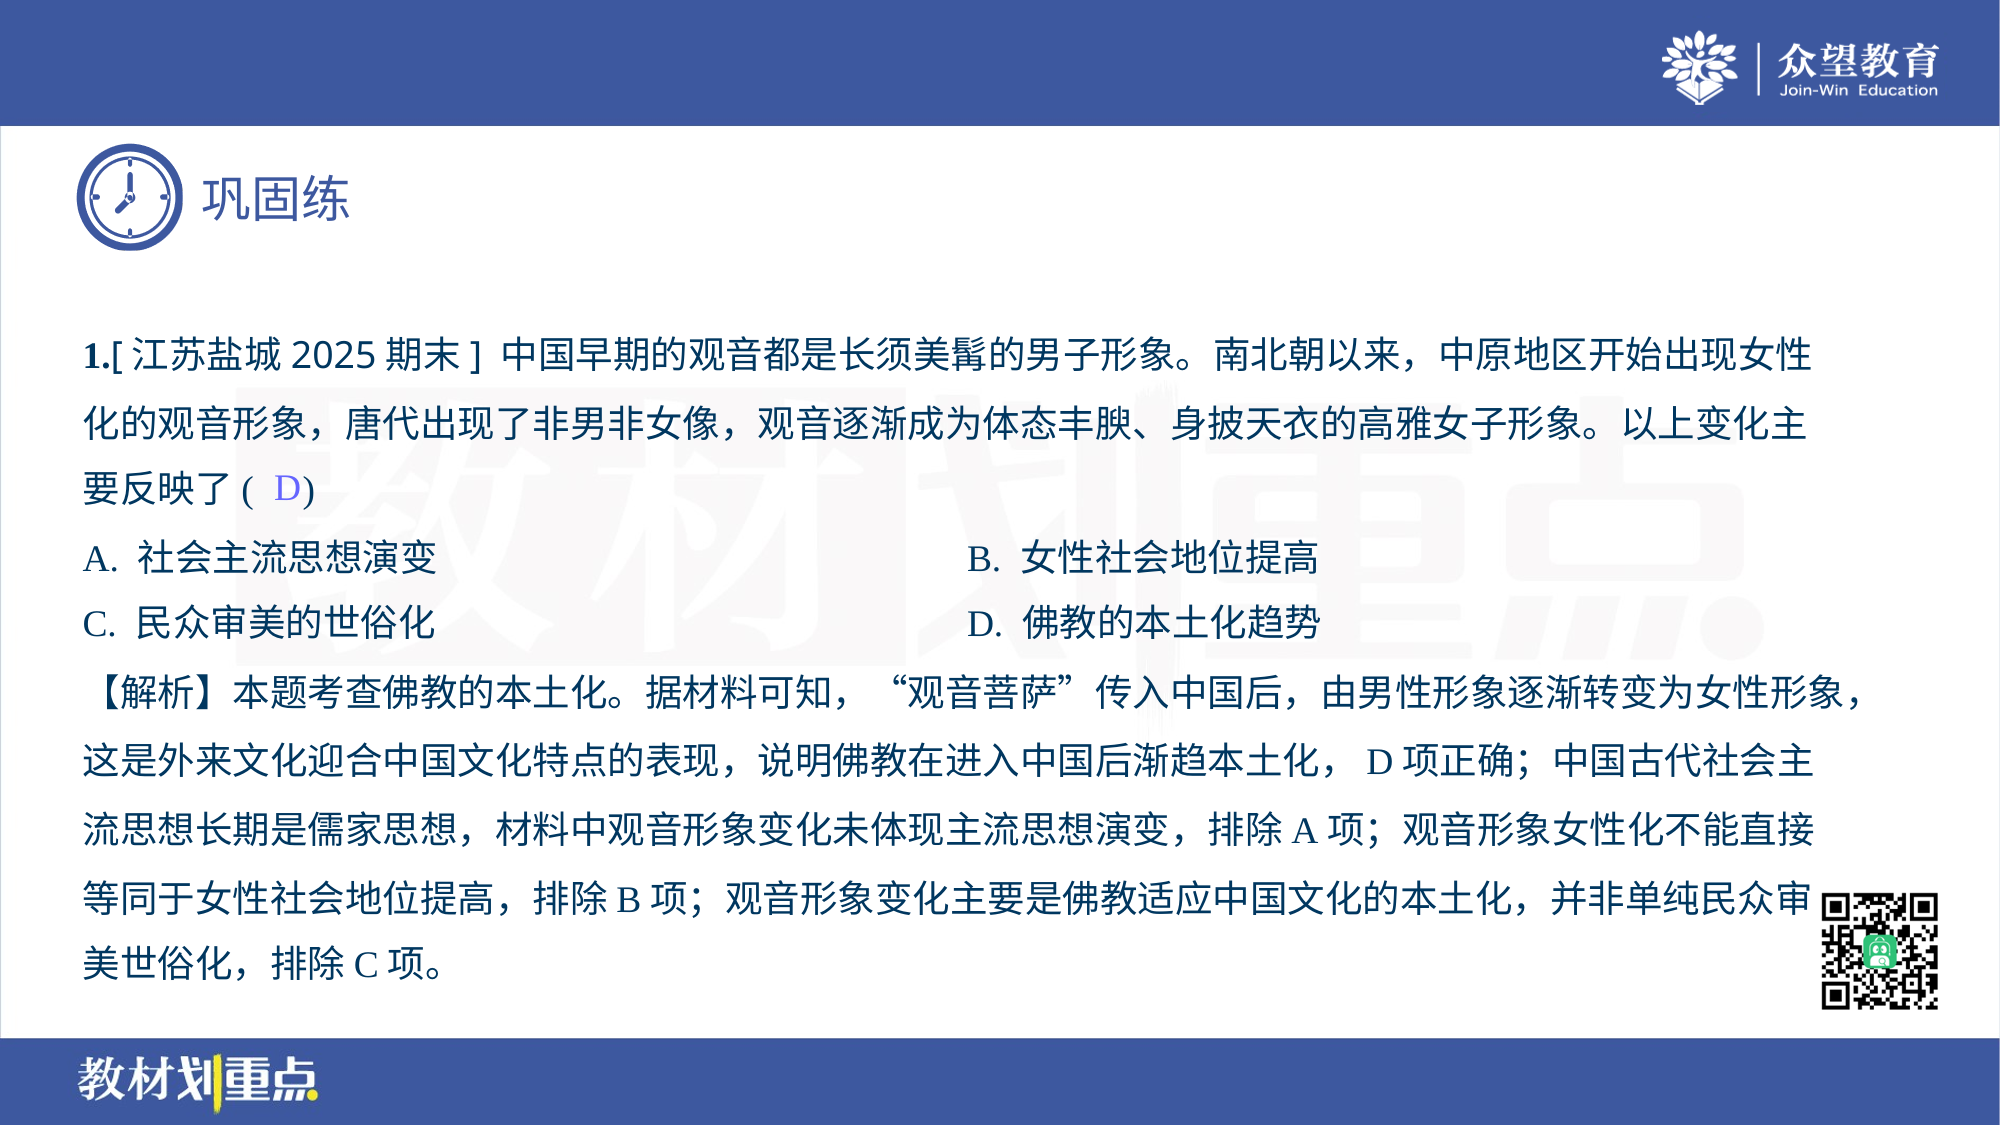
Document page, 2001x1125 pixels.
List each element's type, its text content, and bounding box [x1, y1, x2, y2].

picture [0, 0, 2000, 1125]
text_box 【解析】本题考查佛教的本土化。据材料可知，“观音菩萨”传入中国后，由男性形象逐渐转变为女性形象， 这是外来文化迎合中国文化特点的表现，说明佛教在进入中国后渐趋本土化，D项正确；中国古代社会主 流思想长期是儒家思想，材料中观音形象变化未体现主流思想演变，排除A项；观音形象女性化不能直接 等同于女性社会地位提高，排除B项；观音形象变化主要是佛教适应中国文化的本土化，并非单纯民众审 美世俗化，排除C项。 [82, 645, 1817, 979]
text_box A. 社会主流思想演变 B. 女性社会地位提高 C. 民众审美的世俗化 D. 佛教的本土化趋势 [82, 510, 1817, 637]
text_box D [260, 442, 315, 501]
text_box 1.[江苏盐城2025期末] 中国早期的观音都是长须美髯的男子形象。南北朝以来，中原地区开始出现女性 化的观音形象，唐代出现了非男非女像，观音逐渐成为体态丰腴、身披天衣的高雅女子形象。以上变化主 要反映了( ) [82, 307, 1817, 503]
